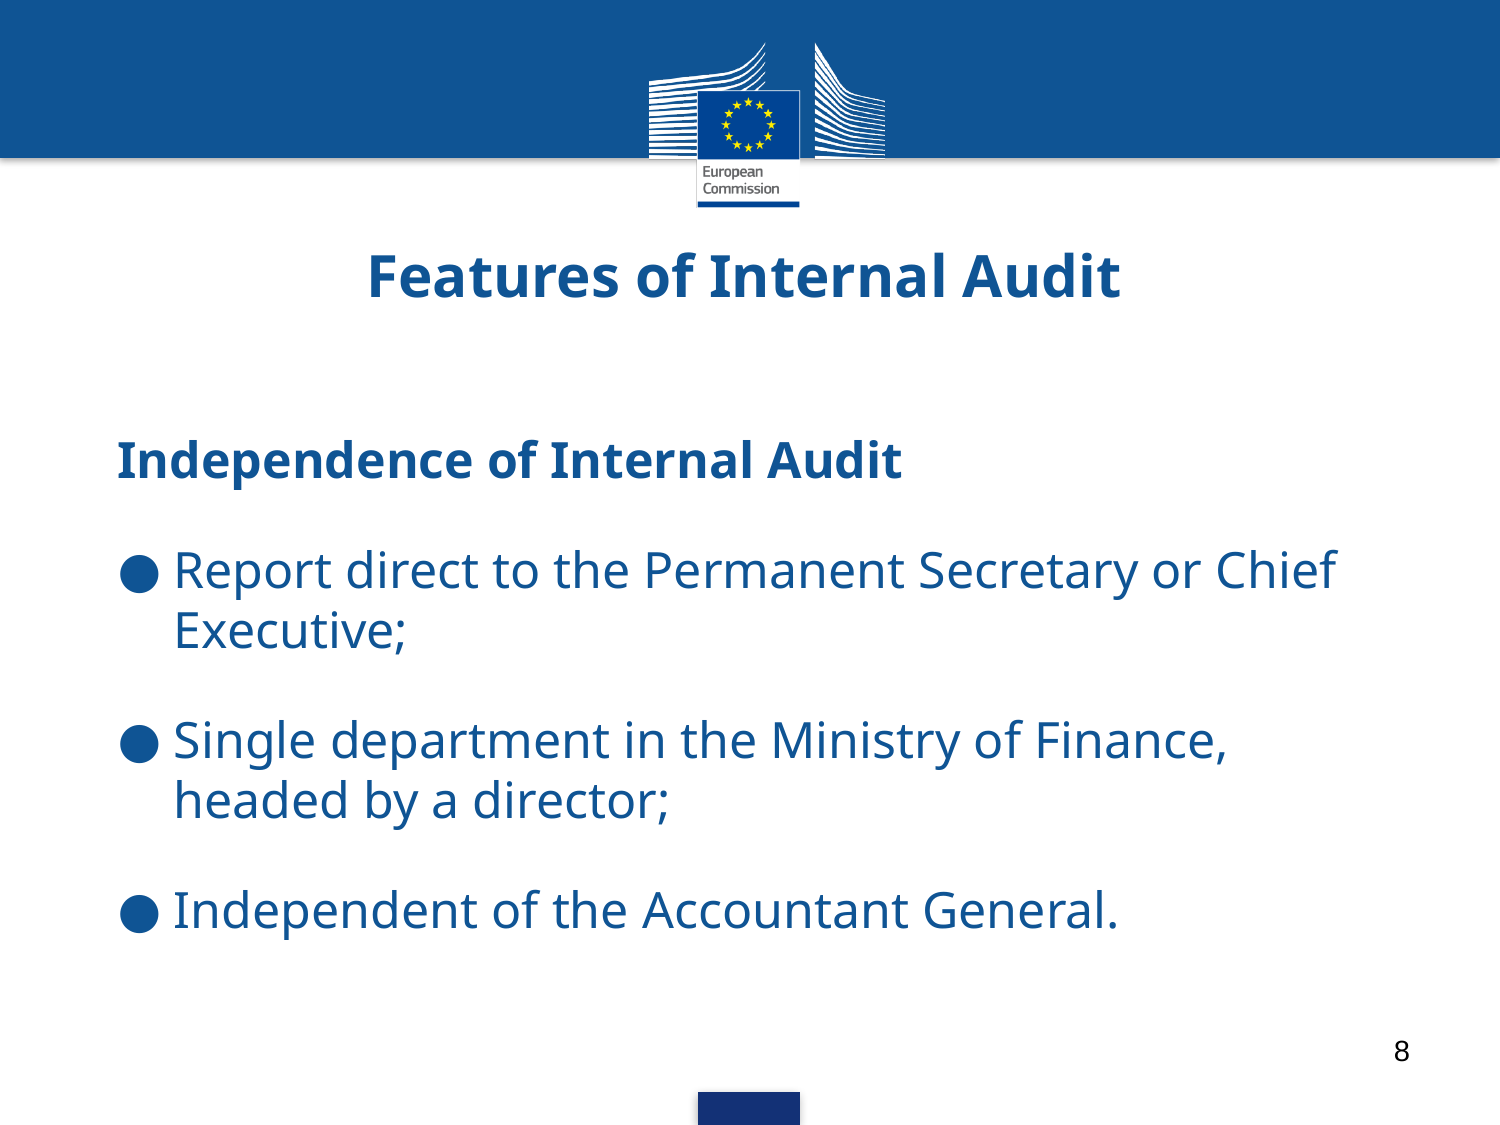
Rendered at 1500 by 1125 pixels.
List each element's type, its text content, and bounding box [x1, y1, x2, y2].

list Independence of Internal Audit Report direct to the Permanent Secretary or Chief Executive; Single department in the Ministry of Finance, headed by a director; Independent of the Accountant General. [102, 420, 1386, 953]
title Features of Internal Audit [0, 209, 1495, 339]
slide_number 8 [1074, 1024, 1426, 1103]
picture [649, 42, 885, 208]
